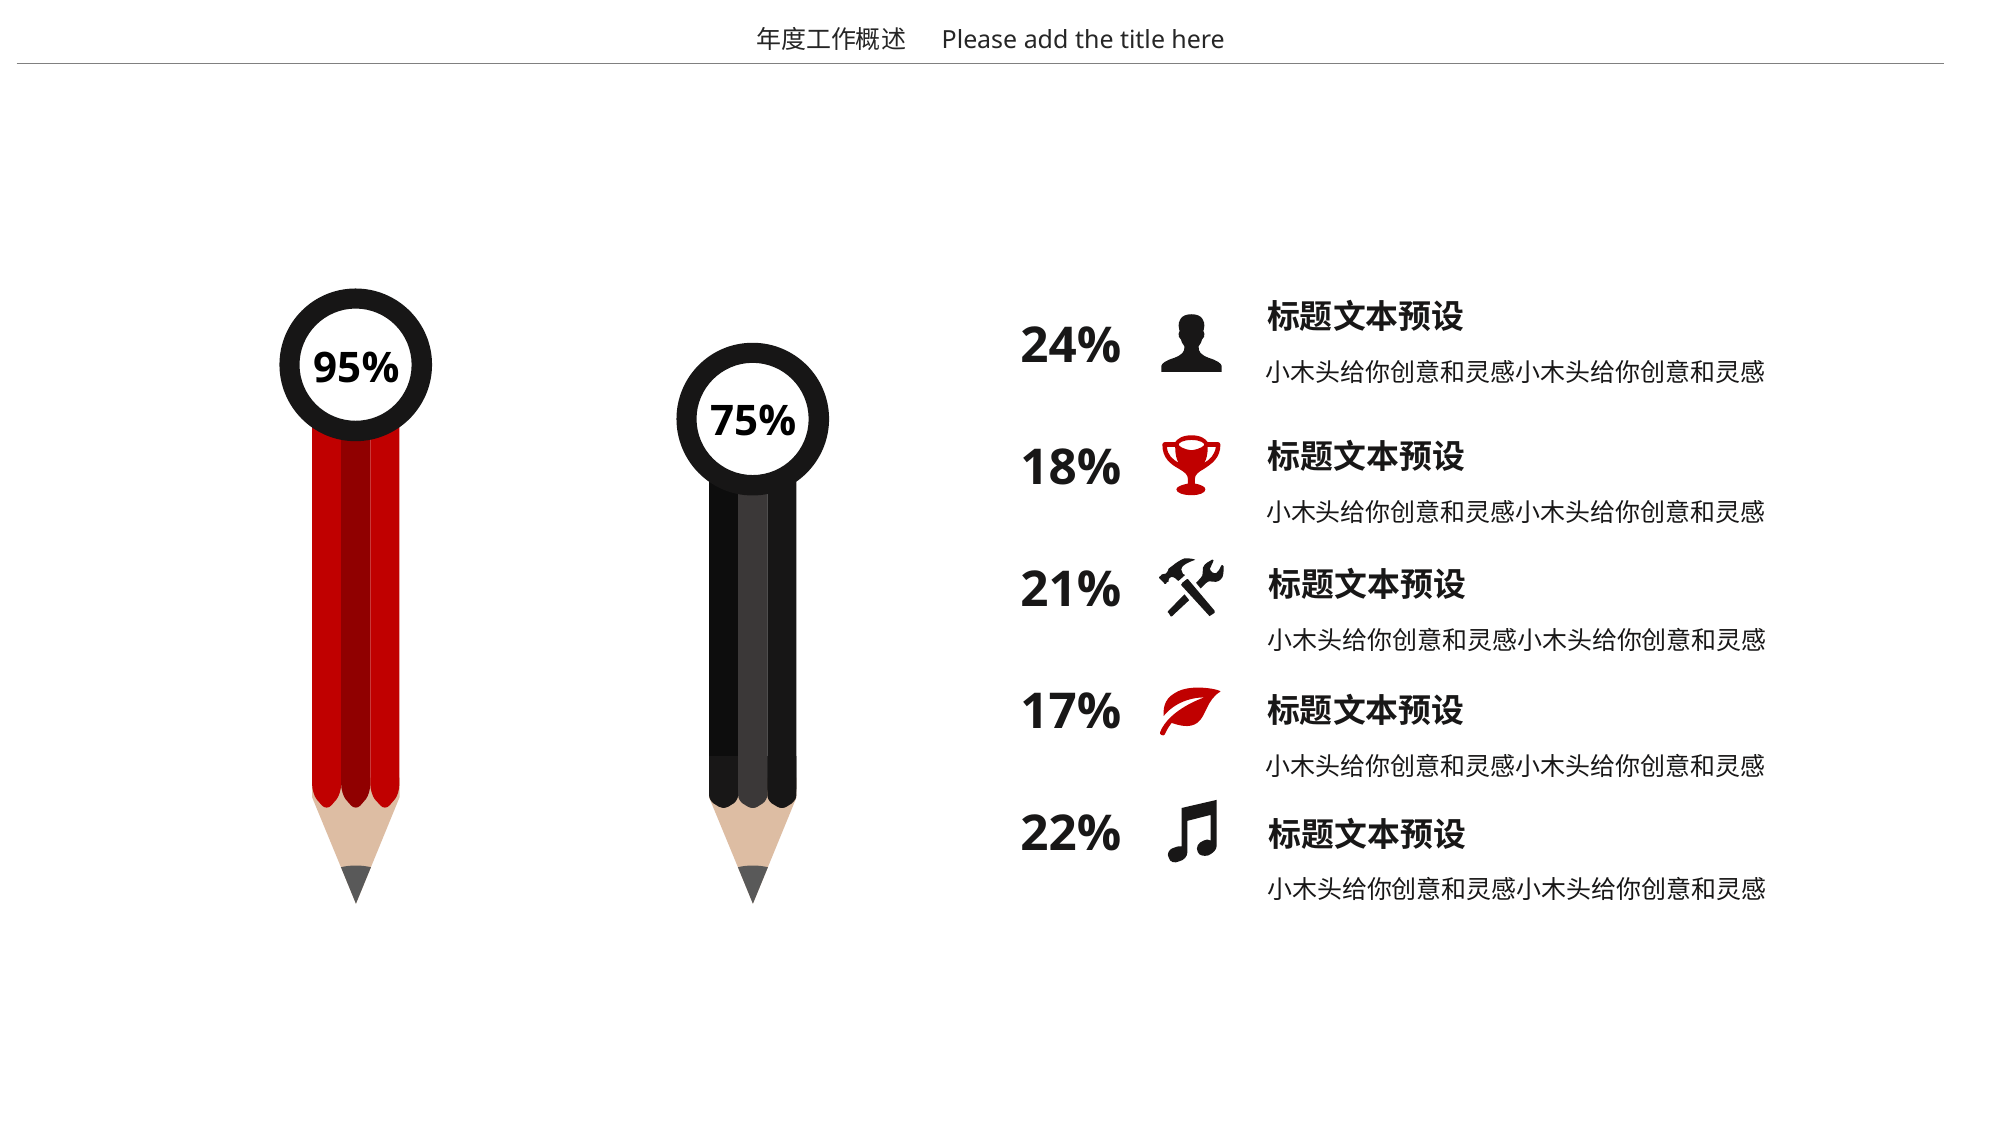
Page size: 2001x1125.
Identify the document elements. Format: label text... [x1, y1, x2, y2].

text_box 标题文本预设 [1253, 805, 1594, 860]
text_box 标题文本预设 [1252, 288, 1593, 343]
text_box 22% [1005, 793, 1137, 869]
text_box 小木头给你创意和灵感小木头给你创意和灵感 [1251, 736, 1805, 824]
text_box 17% [1005, 671, 1137, 746]
text_box [1160, 687, 1221, 736]
text_box 小木头给你创意和灵感小木头给你创意和灵感 [1251, 343, 1805, 430]
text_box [676, 342, 830, 904]
text_box [1167, 799, 1217, 863]
text_box [1167, 594, 1190, 617]
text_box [16, 16, 1944, 64]
text_box [1162, 435, 1221, 496]
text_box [279, 288, 433, 904]
text_box 24% [1005, 305, 1137, 380]
text_box 标题文本预设 [1252, 682, 1593, 737]
text_box 标题文本预设 [1252, 428, 1593, 483]
text_box [1161, 314, 1222, 372]
text_box [1159, 558, 1196, 584]
text_box 小木头给你创意和灵感小木头给你创意和灵感 [1252, 611, 1806, 698]
text_box 18% [1005, 427, 1137, 502]
text_box [1196, 559, 1224, 589]
text_box 小木头给你创意和灵感小木头给你创意和灵感 [1251, 483, 1805, 570]
text_box 标题文本预设 [1253, 556, 1594, 611]
text_box 小木头给你创意和灵感小木头给你创意和灵感 [1252, 860, 1806, 947]
text_box [1181, 579, 1215, 617]
text_box 21% [1005, 549, 1137, 624]
